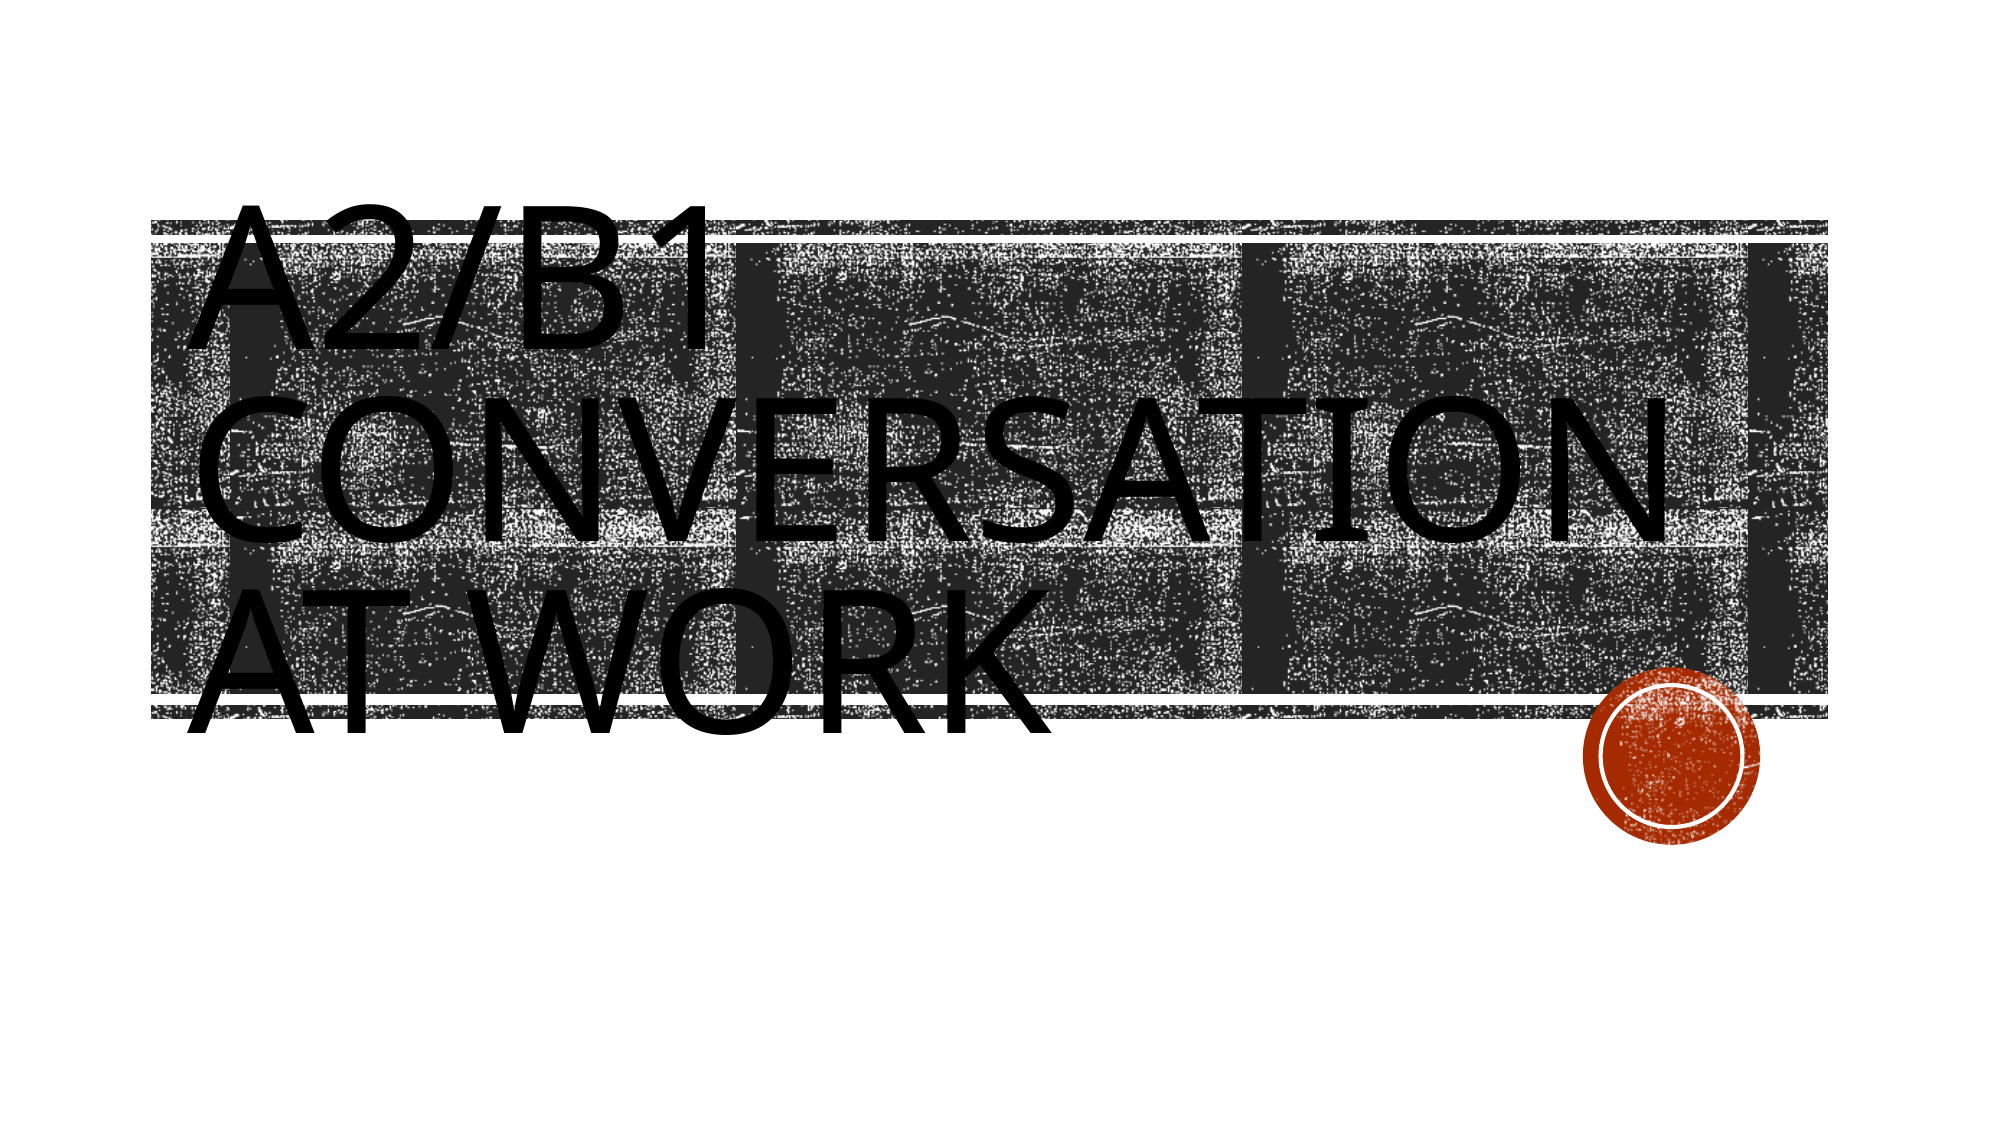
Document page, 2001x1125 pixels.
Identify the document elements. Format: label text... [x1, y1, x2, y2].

title A2/B1 Conversation at work [172, 234, 1808, 733]
